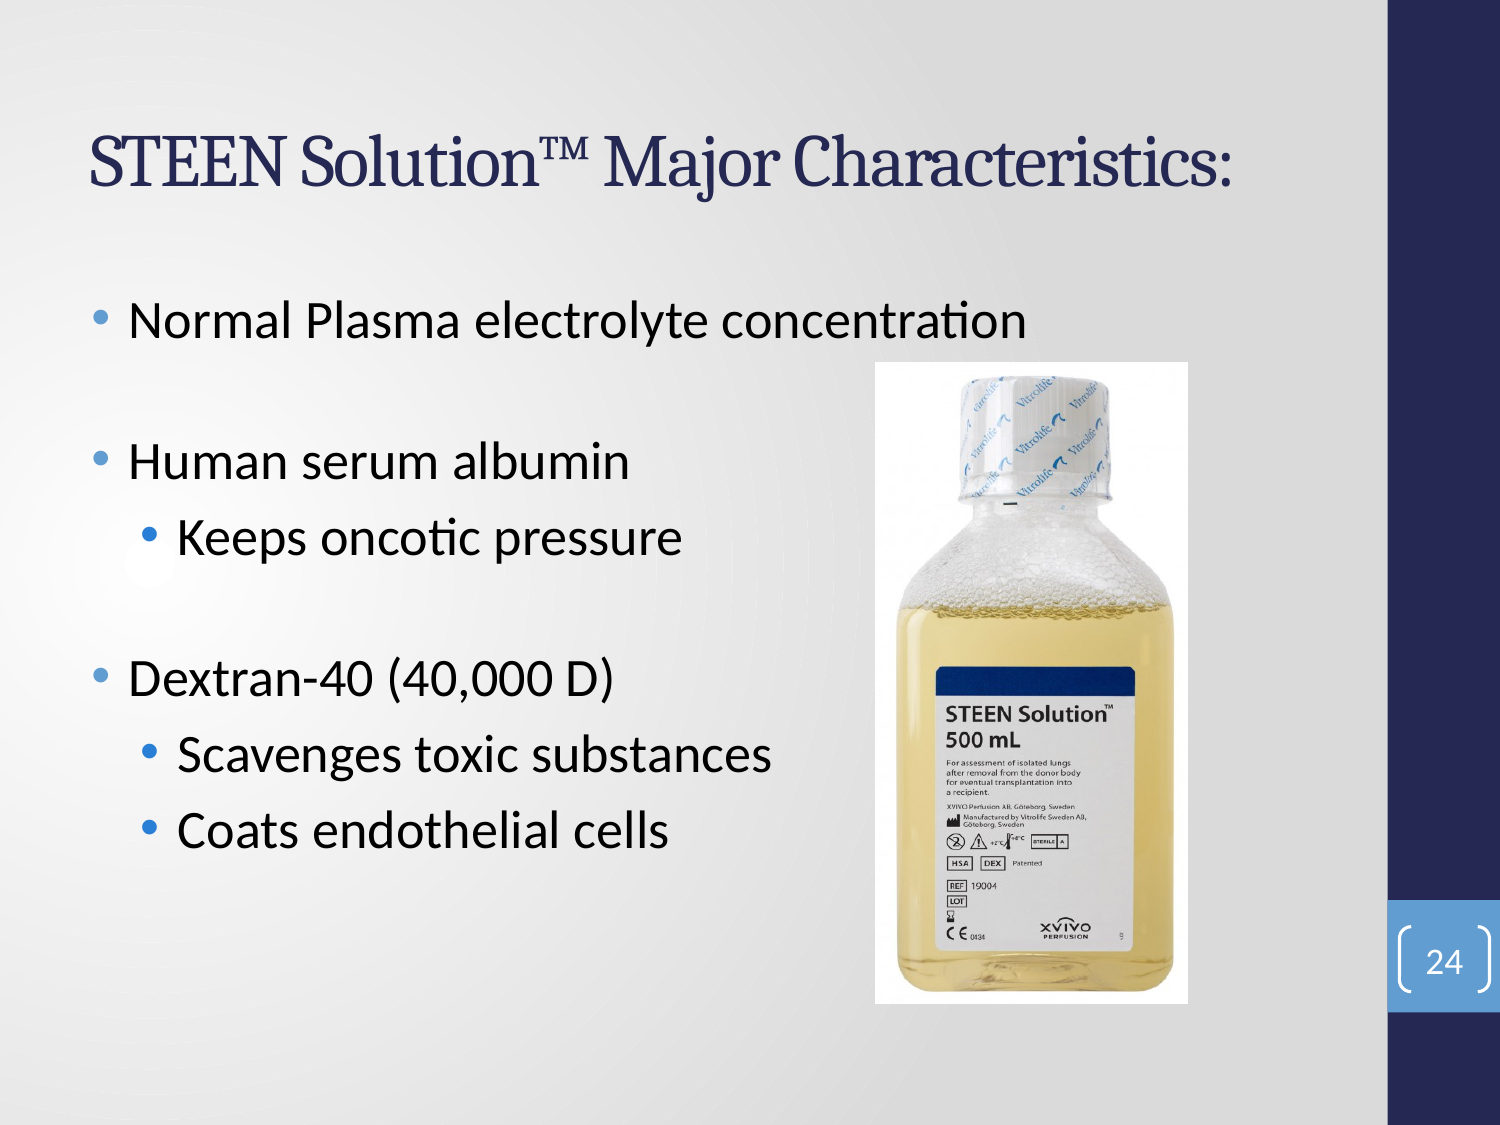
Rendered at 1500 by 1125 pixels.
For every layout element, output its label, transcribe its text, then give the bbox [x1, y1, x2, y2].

slide_number 24 [1397, 925, 1492, 994]
title STEEN Solution™ Major Characteristics: [75, 45, 1425, 268]
list Normal Plasma electrolyte concentration Human serum albumin Keeps oncotic pressure Dextran-40 (40,000 D) Scavenges toxic substances Coats endothelial cells [57, 276, 1444, 1032]
picture [874, 361, 1188, 1004]
